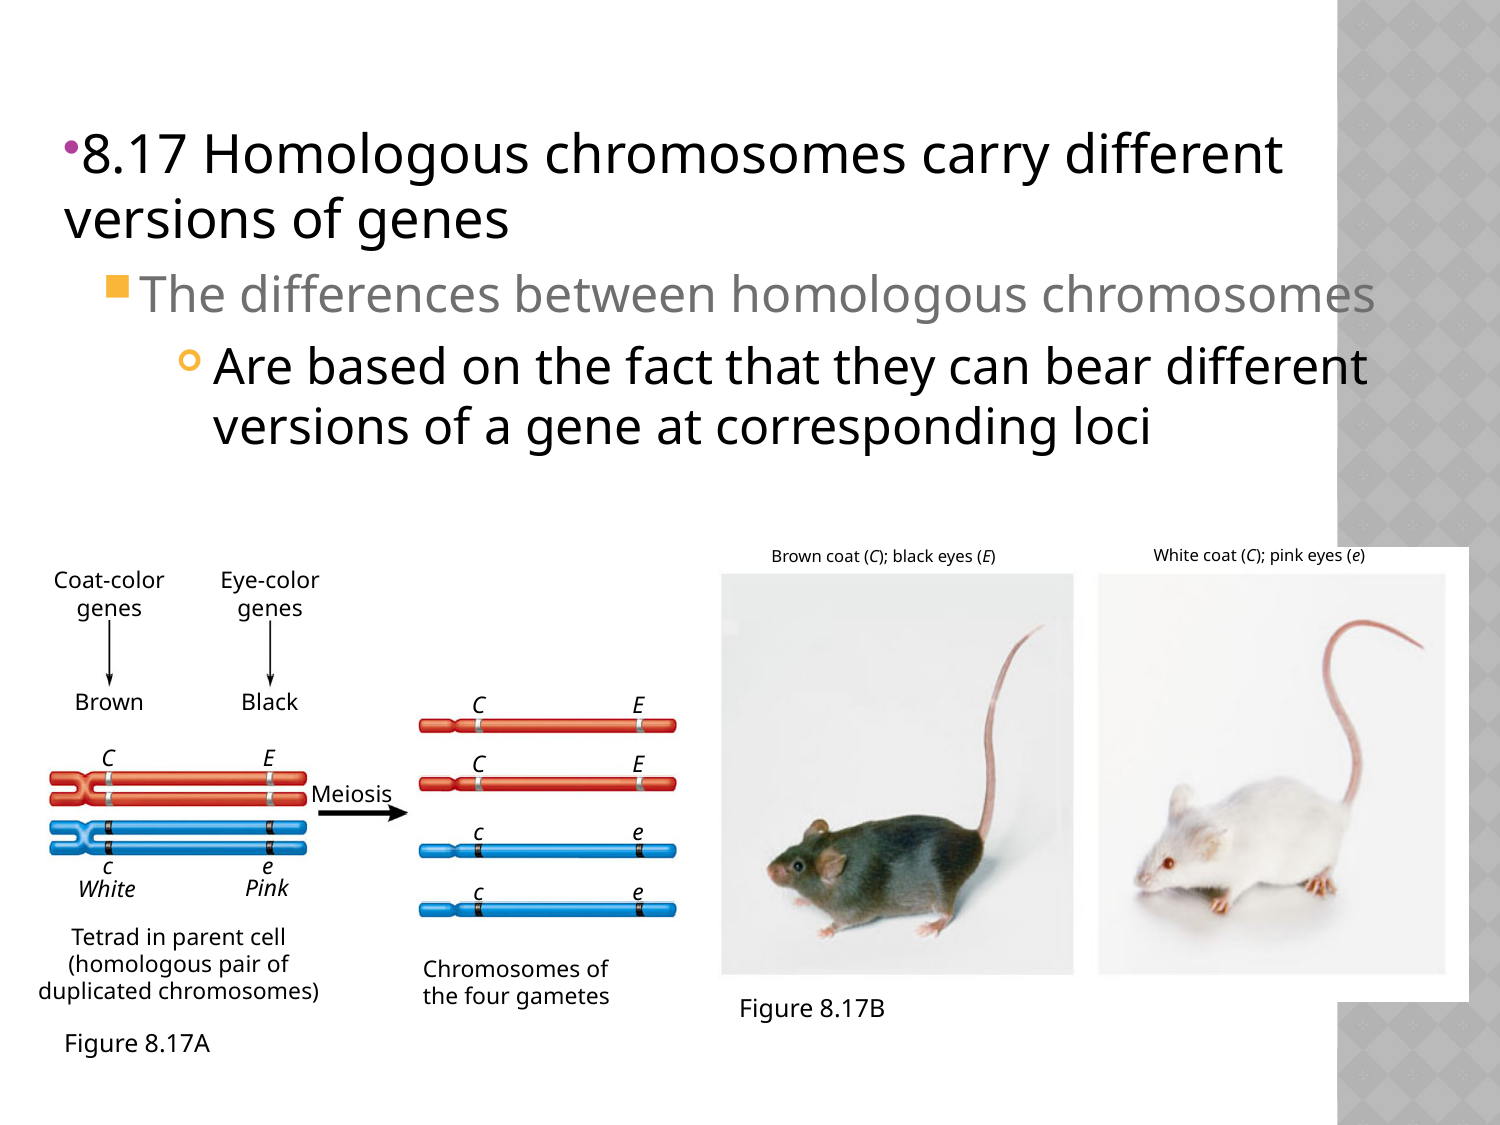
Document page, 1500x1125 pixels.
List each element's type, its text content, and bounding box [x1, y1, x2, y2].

text_box Figure 8.17A [49, 1027, 226, 1065]
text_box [31, 536, 1470, 1018]
list 8.17 Homologous chromosomes carry different versions of genes The differences between homologous chromosomes Are based on the fact that they can bear different versions of a gene at corresponding loci [50, 112, 1450, 527]
